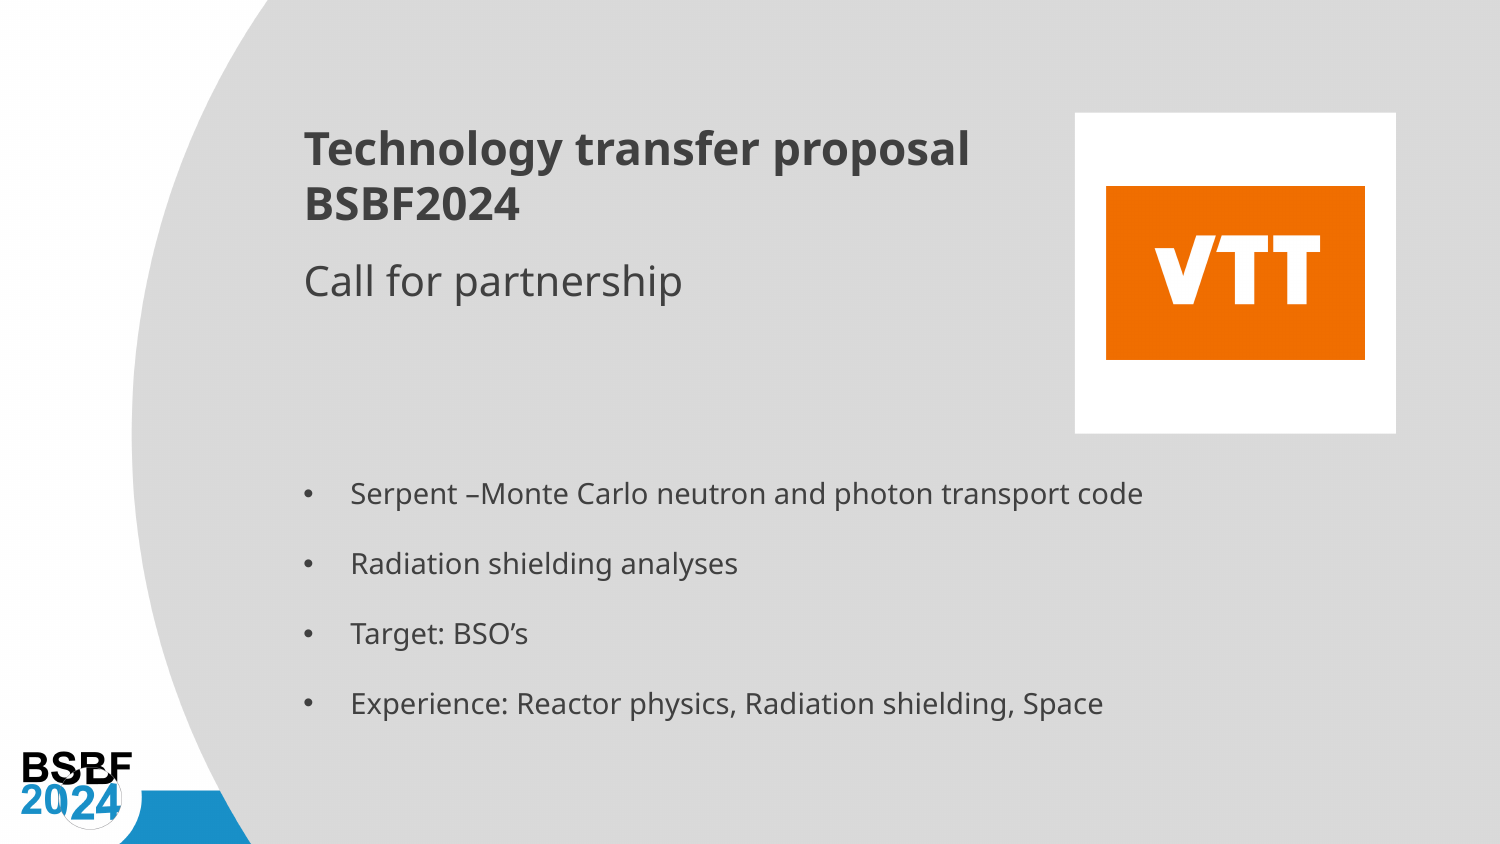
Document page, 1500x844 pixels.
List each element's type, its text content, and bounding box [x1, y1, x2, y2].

text_box [1074, 112, 1397, 435]
text_box Technology transfer proposal BSBF2024 Call for partnership [288, 112, 1131, 313]
text_box Serpent –Monte Carlo neutron and photon transport code Radiation shielding analyses Target: BSO’s Experience: Reactor physics, Radiation shielding, Space [288, 468, 1315, 728]
picture [0, 0, 1500, 844]
